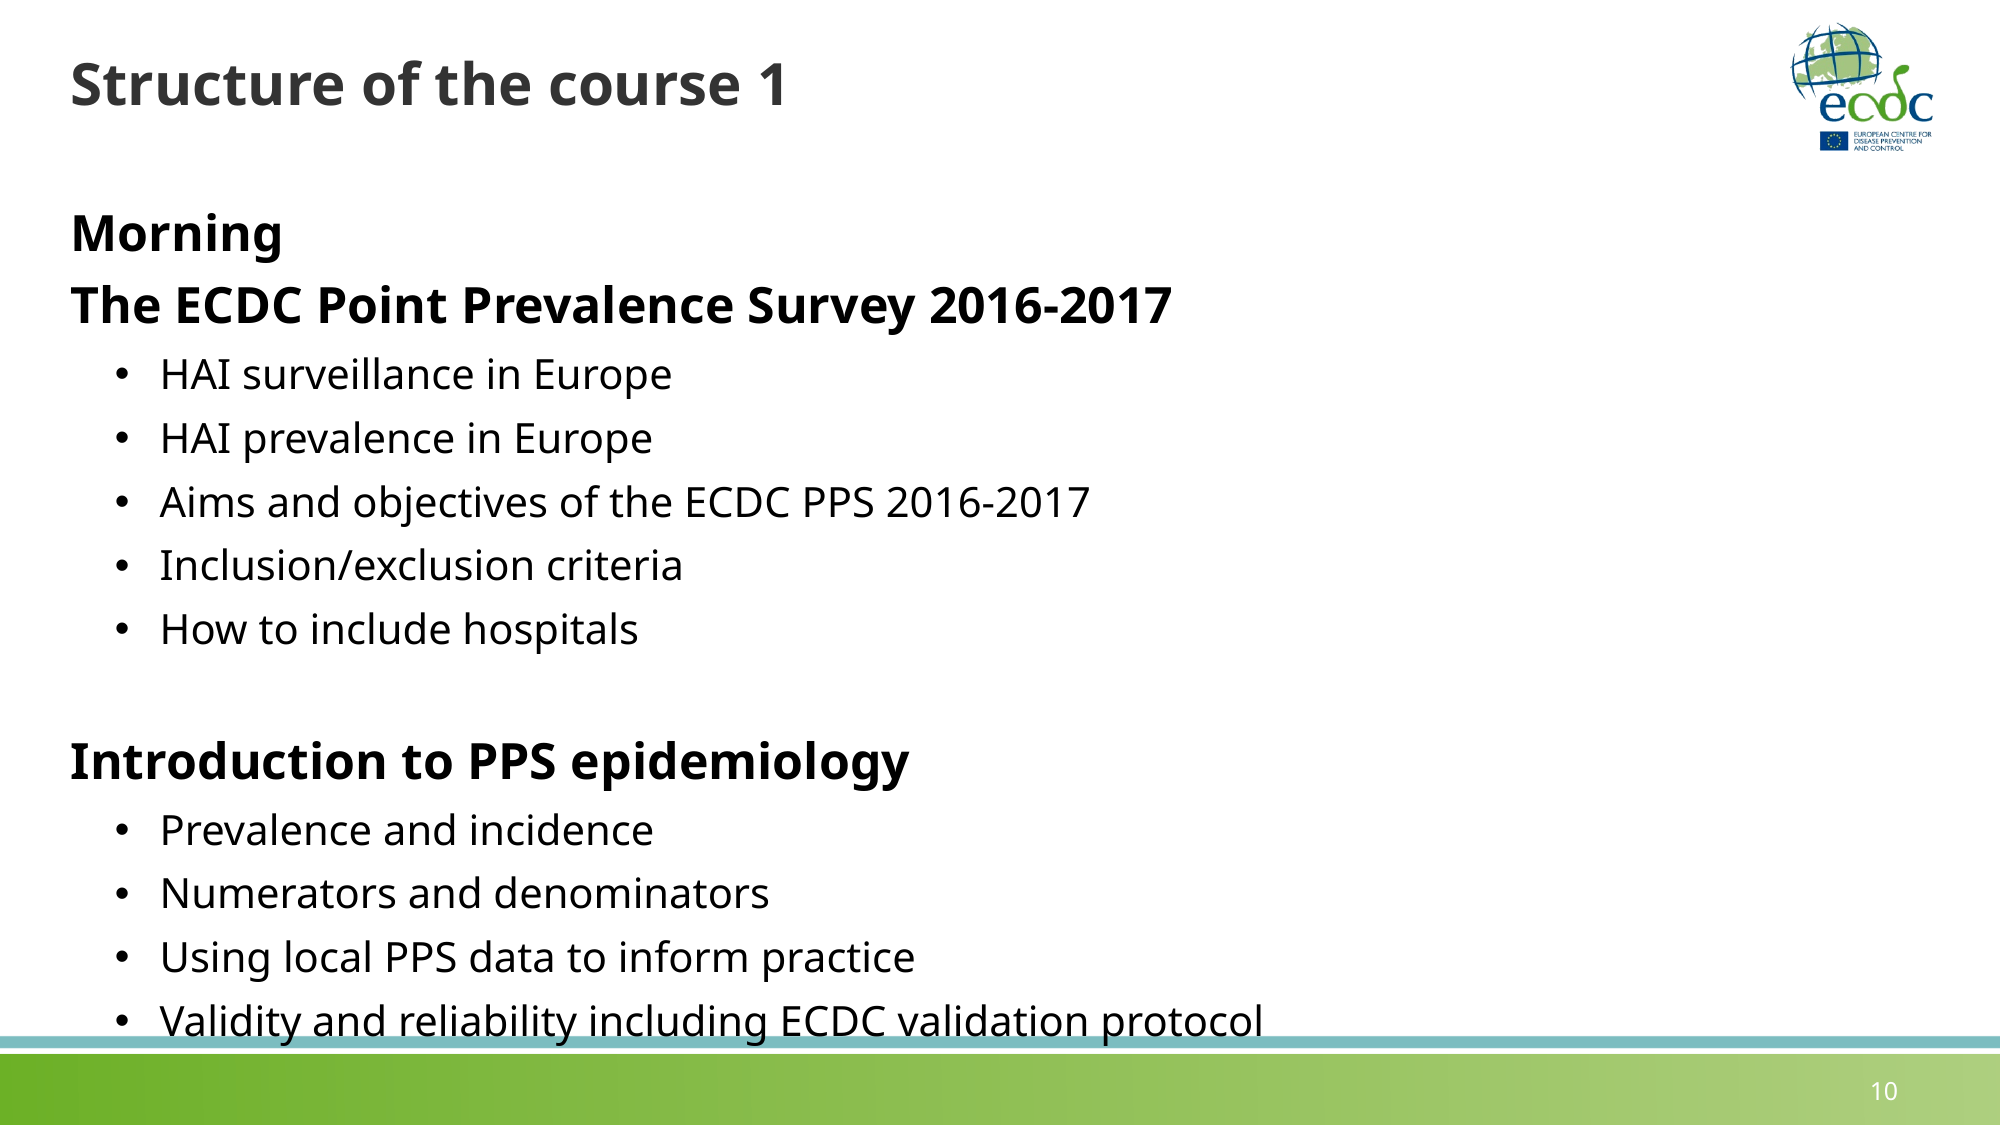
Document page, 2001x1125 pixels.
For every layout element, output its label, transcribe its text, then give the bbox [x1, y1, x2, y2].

title Structure of the course 1 [70, 54, 1764, 186]
picture [0, 0, 2000, 1125]
slide_number 10 [1494, 1062, 1914, 1123]
list Morning The ECDC Point Prevalence Survey 2016-2017 HAI surveillance in Europe HAI prevalence in Europe Aims and objectives of the ECDC PPS 2016-2017 Inclusion/exclusion criteria How to include hospitals Introduction to PPS epidemiology Prevalence and incidence Numerators and denominators Using local PPS data to inform practice Validity and reliability including ECDC validation protocol [70, 207, 1936, 1025]
